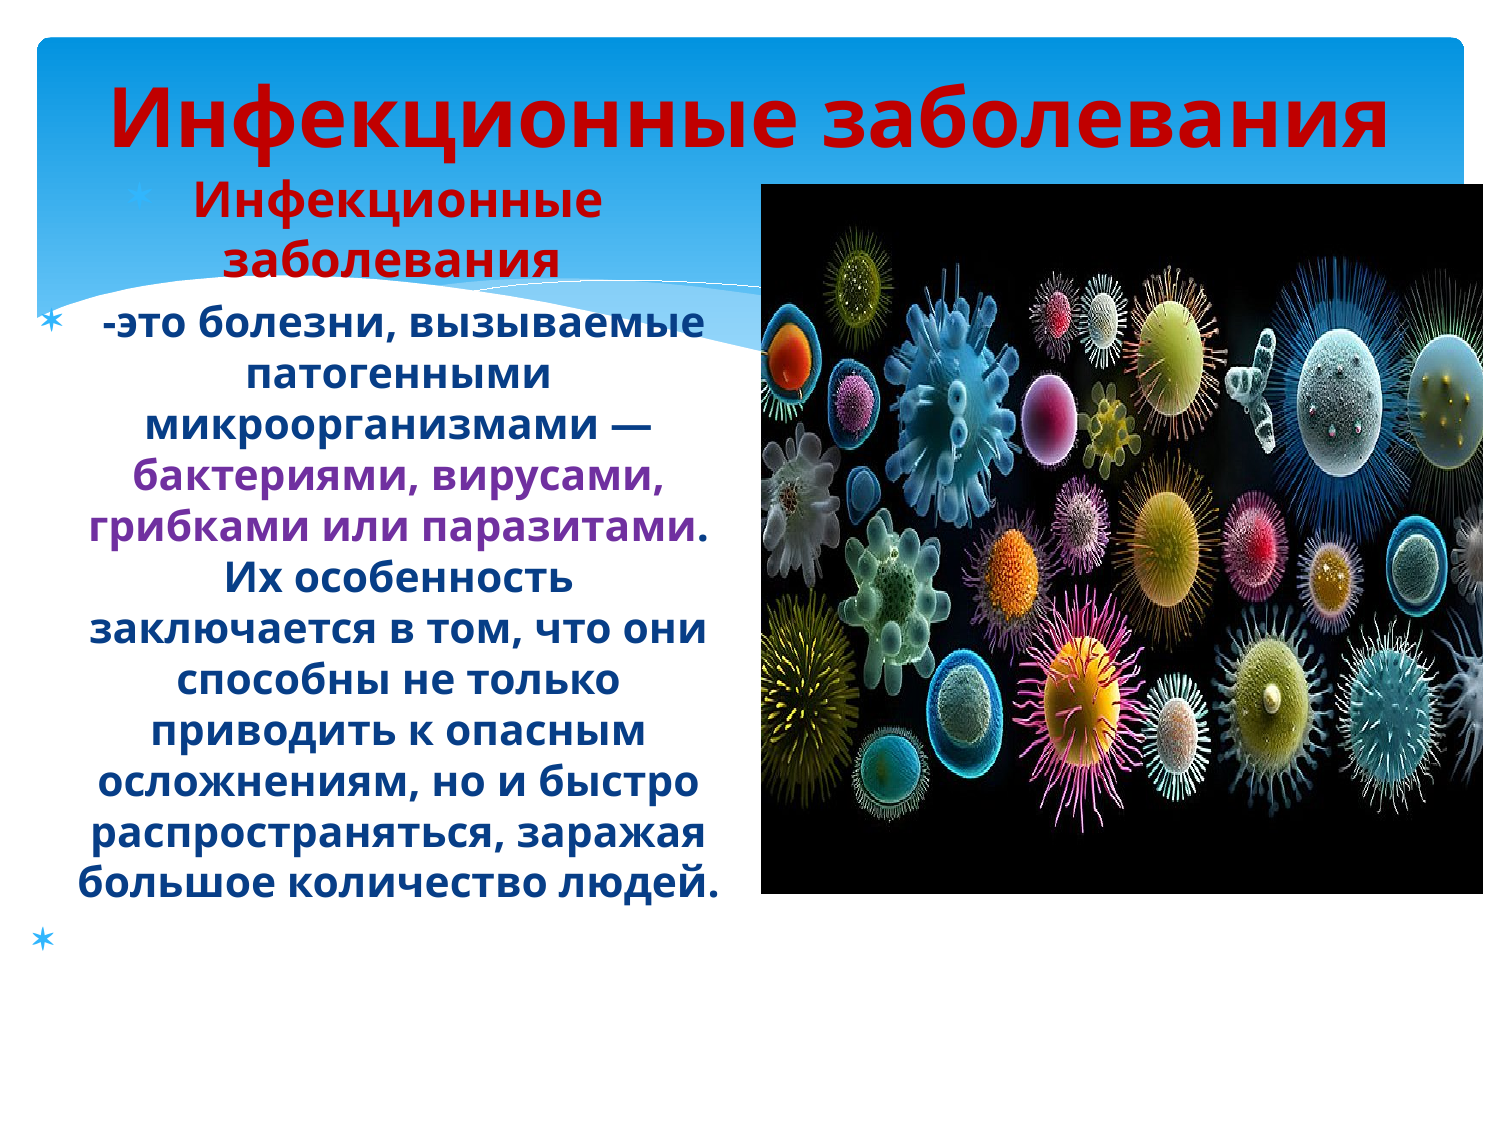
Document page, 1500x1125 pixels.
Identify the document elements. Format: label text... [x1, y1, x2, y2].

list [761, 184, 1483, 894]
list Инфекционные заболевания -это болезни, вызываемые патогенными микроорганизмами — бактериями, вирусами, грибками или паразитами. Их особенность заключается в том, что они способны не только приводить к опасным осложнениям, но и быстро распространяться, заражая большое количество людей. [17, 160, 738, 1005]
title Инфекционные заболевания [75, 55, 1425, 173]
